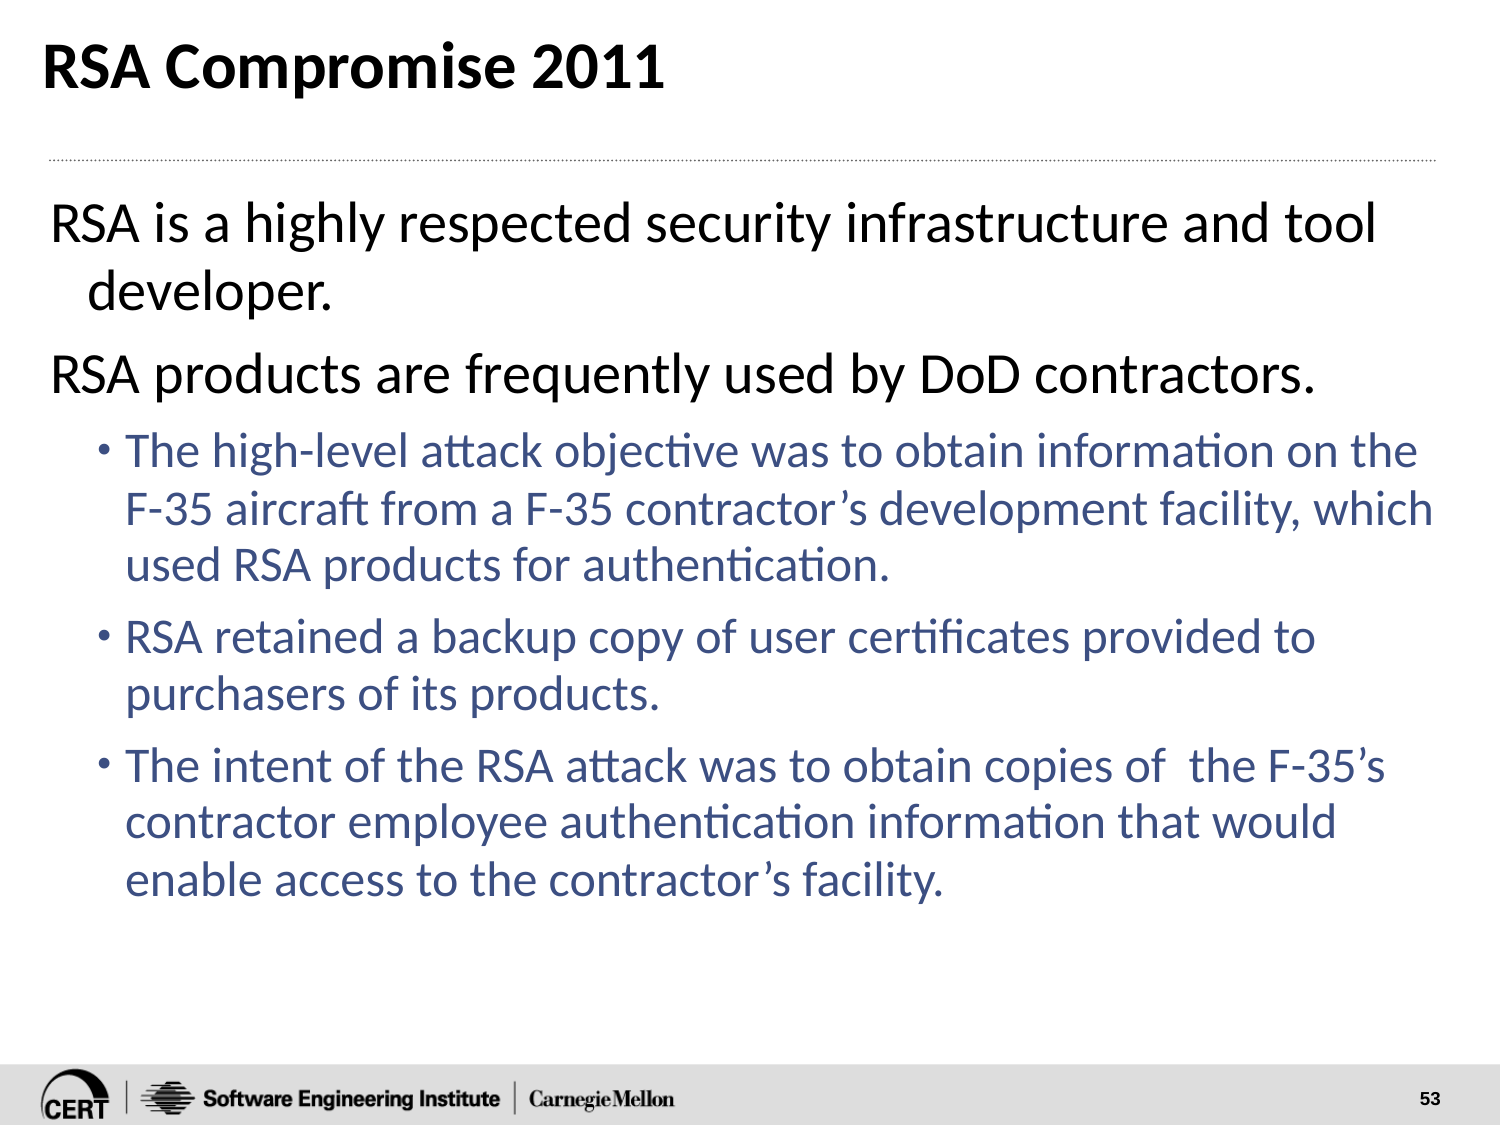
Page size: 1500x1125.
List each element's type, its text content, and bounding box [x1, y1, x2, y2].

picture [24, 1065, 688, 1125]
list RSA is a highly respected security infrastructure and tool developer. RSA products are frequently used by DoD contractors. The high-level attack objective was to obtain information on the F-35 aircraft from a F-35 contractor’s development facility, which used RSA products for authentication. RSA retained a backup copy of user certificates provided to purchasers of its products. The intent of the RSA attack was to obtain copies of the F-35’s contractor employee authentication information that would enable access to the contractor’s facility. [49, 187, 1438, 1001]
title RSA Compromise 2011 [42, 37, 1434, 155]
